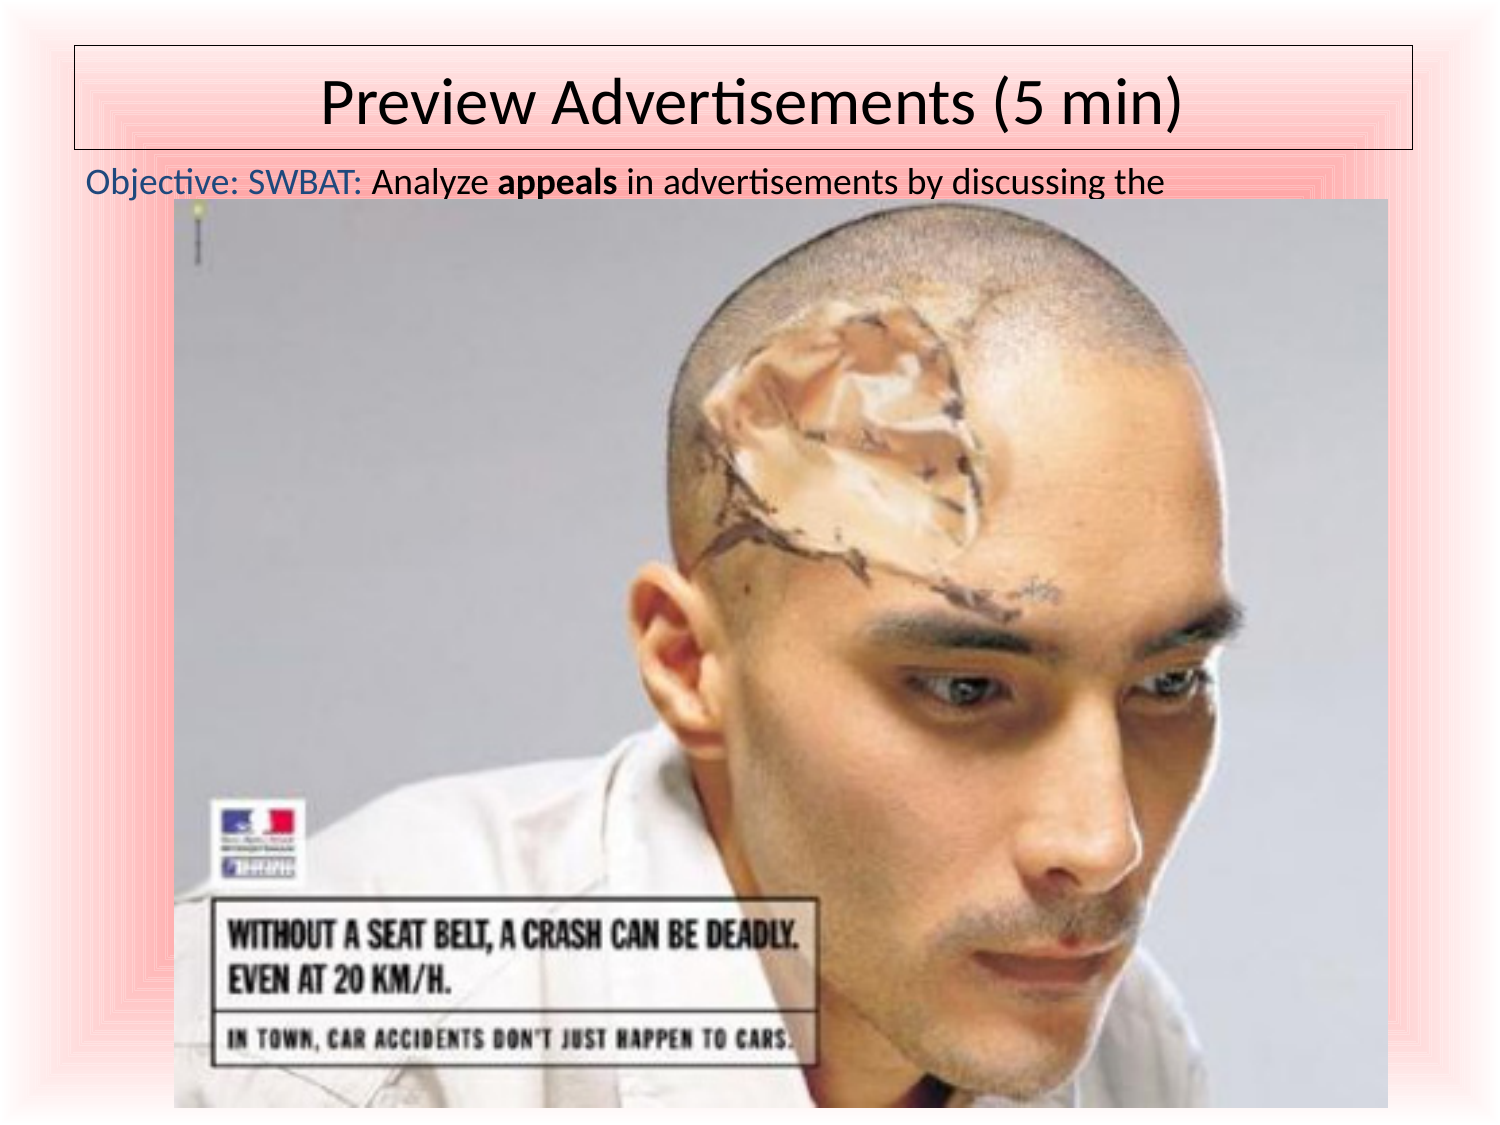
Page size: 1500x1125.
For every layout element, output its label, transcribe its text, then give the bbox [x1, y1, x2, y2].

text_box Preview Advertisements (5 min) [74, 45, 1413, 149]
picture [174, 199, 1388, 1109]
text_box Objective: SWBAT: Analyze appeals in advertisements by discussing the advertisements in class and filling out a worksheet [70, 149, 1413, 255]
